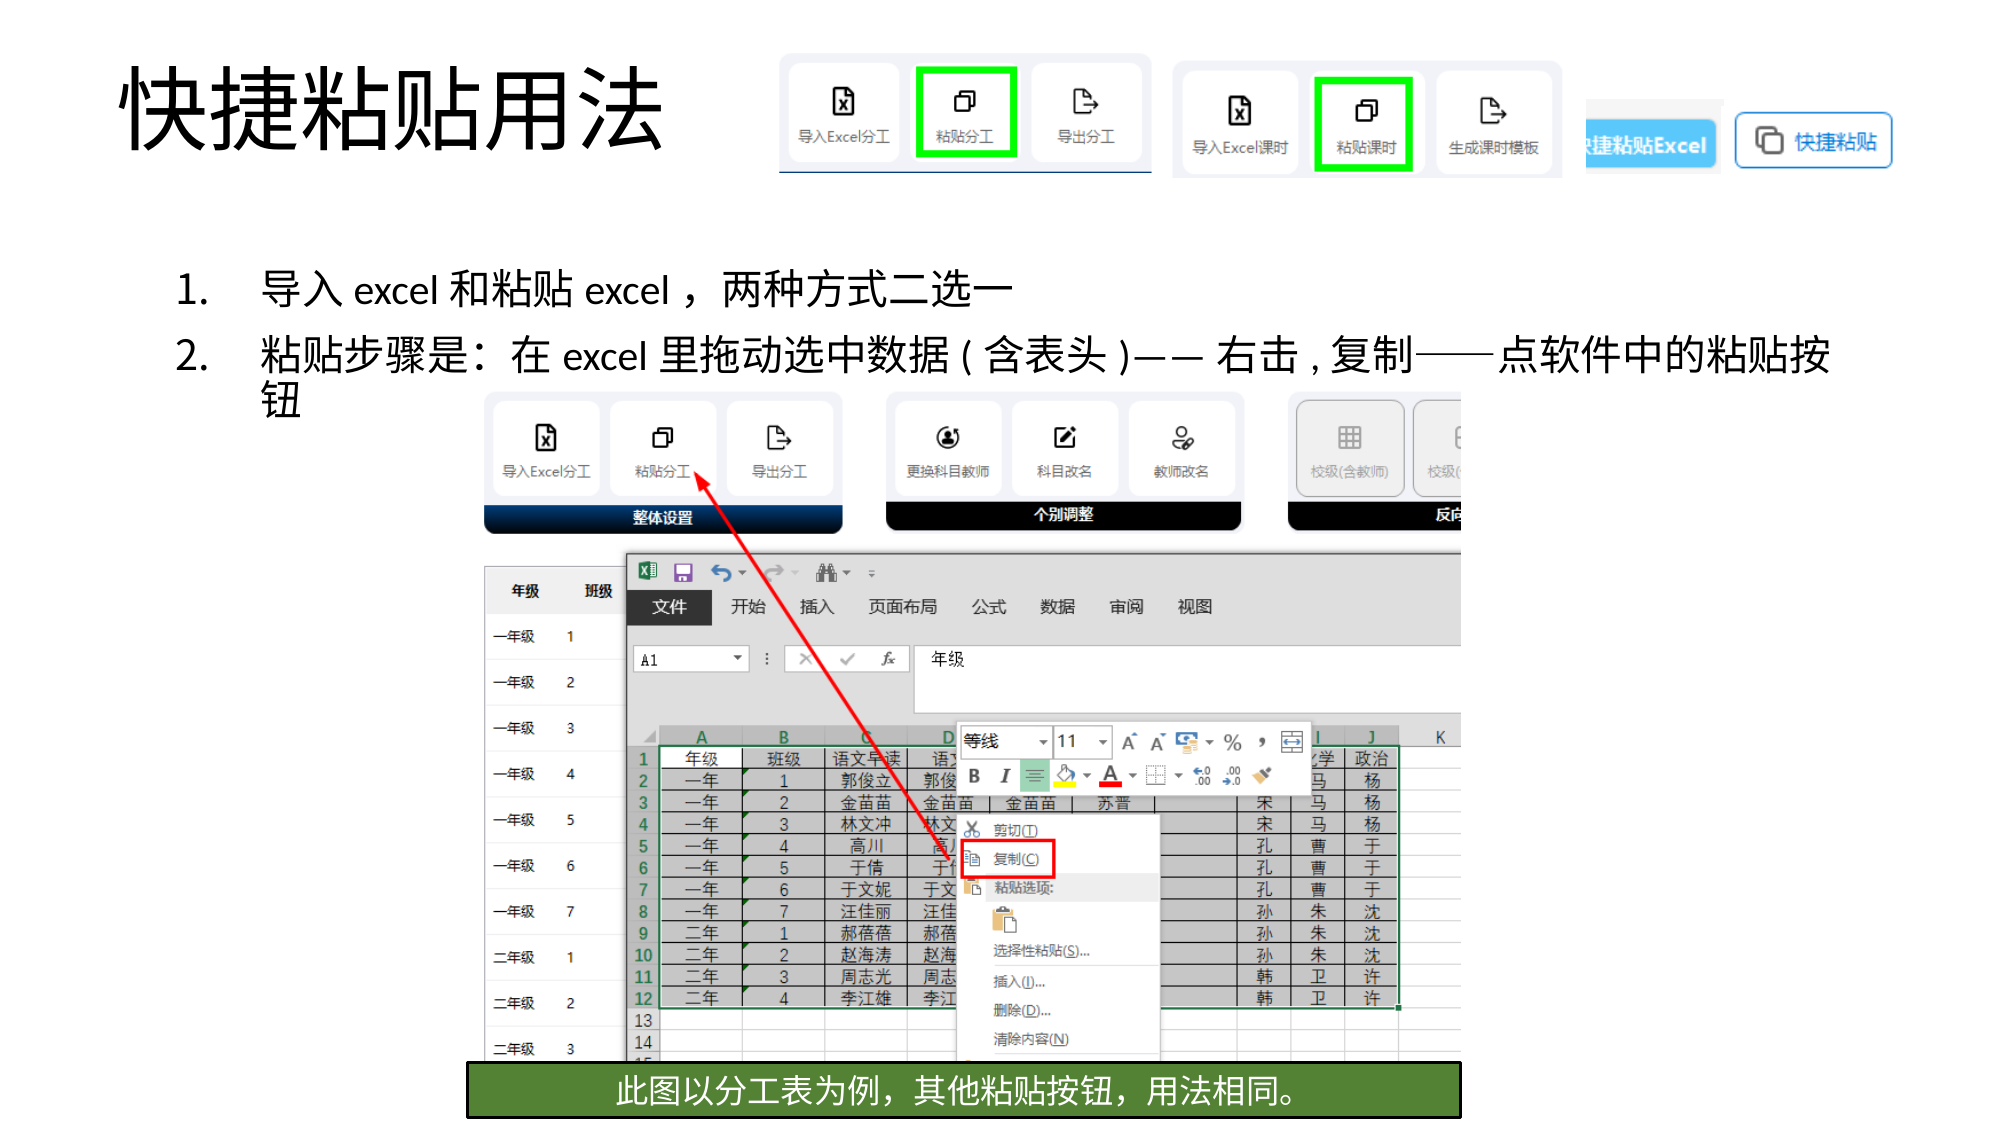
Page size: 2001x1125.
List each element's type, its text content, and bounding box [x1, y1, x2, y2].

list 导入excel和粘贴excel，两种方式二选一 粘贴步骤是：在excel里拖动选中数据(含表头)——右击,复制——点软件中的粘贴按钮 [160, 261, 1863, 1108]
picture [771, 45, 1896, 178]
text_box 此图以分工表为例，其他粘贴按钮，用法相同。 [467, 1091, 1461, 1118]
title 快捷粘贴用法 [101, 5, 1827, 223]
picture [467, 386, 1461, 1091]
